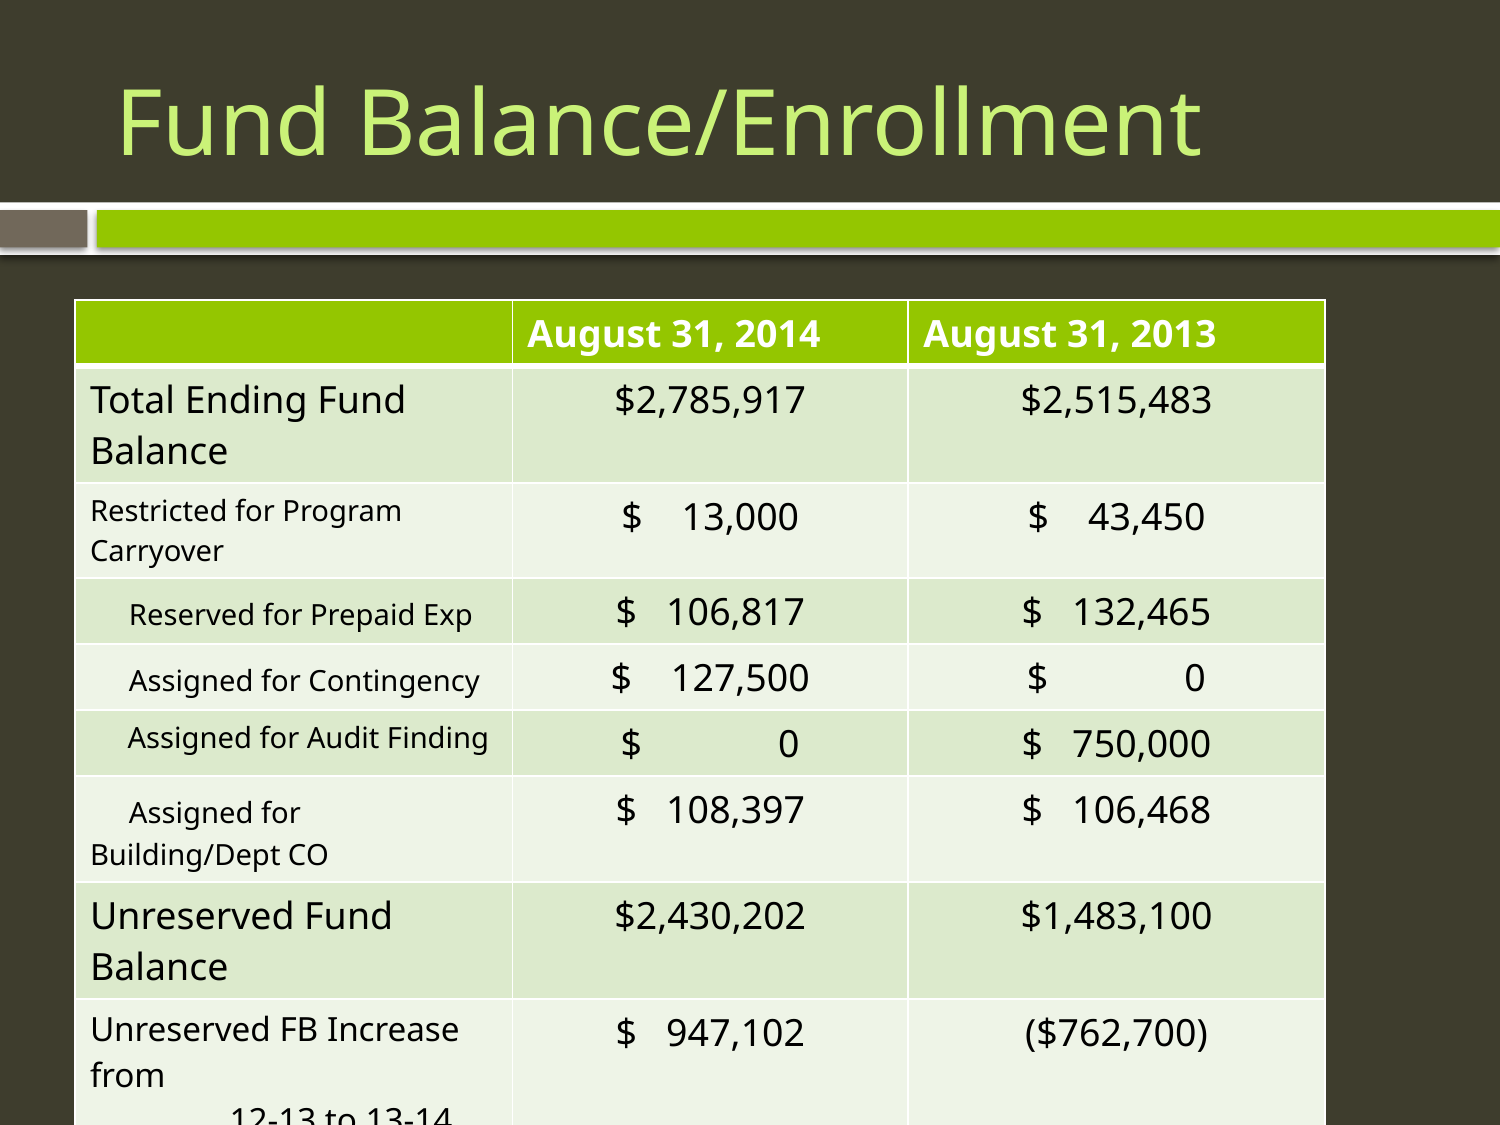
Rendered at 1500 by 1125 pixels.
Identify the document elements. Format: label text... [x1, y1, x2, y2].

table_cell $ 750,000 [909, 711, 1324, 775]
table_cell Assigned for Building/Dept CO [76, 777, 512, 881]
table_cell $ 947,102 [513, 1000, 907, 1125]
table_cell Unreserved Fund Balance [76, 883, 512, 998]
table_header August 31, 2014 [513, 301, 907, 363]
table_cell $ 43,450 [909, 484, 1324, 577]
table_cell $ 106,817 [513, 579, 907, 643]
table_header August 31, 2013 [909, 301, 1324, 363]
table_cell $ 127,500 [513, 645, 907, 709]
table_cell $ 108,397 [513, 777, 907, 881]
table_cell $2,515,483 [909, 369, 1324, 482]
table_cell Assigned for Contingency [76, 645, 512, 709]
table_cell $ 13,000 [513, 484, 907, 577]
table_cell $ 0 [909, 645, 1324, 709]
title Fund Balance/Enrollment [100, 37, 1438, 200]
table_cell $1,483,100 [909, 883, 1324, 998]
table_cell $2,785,917 [513, 369, 907, 482]
table_cell Reserved for Prepaid Exp [76, 579, 512, 643]
table_cell Unreserved FB Increase from 12-13 to 13-14 [76, 1000, 512, 1125]
table_cell ($762,700) [909, 1000, 1324, 1125]
table_cell $ 106,468 [909, 777, 1324, 881]
table_header [76, 301, 512, 363]
table_cell Restricted for Program Carryover [76, 484, 512, 577]
table_cell Assigned for Audit Finding [76, 711, 512, 775]
table_cell Total Ending Fund Balance [76, 369, 512, 482]
table_cell $ 0 [513, 711, 907, 775]
table_cell $ 132,465 [909, 579, 1324, 643]
table_cell $2,430,202 [513, 883, 907, 998]
